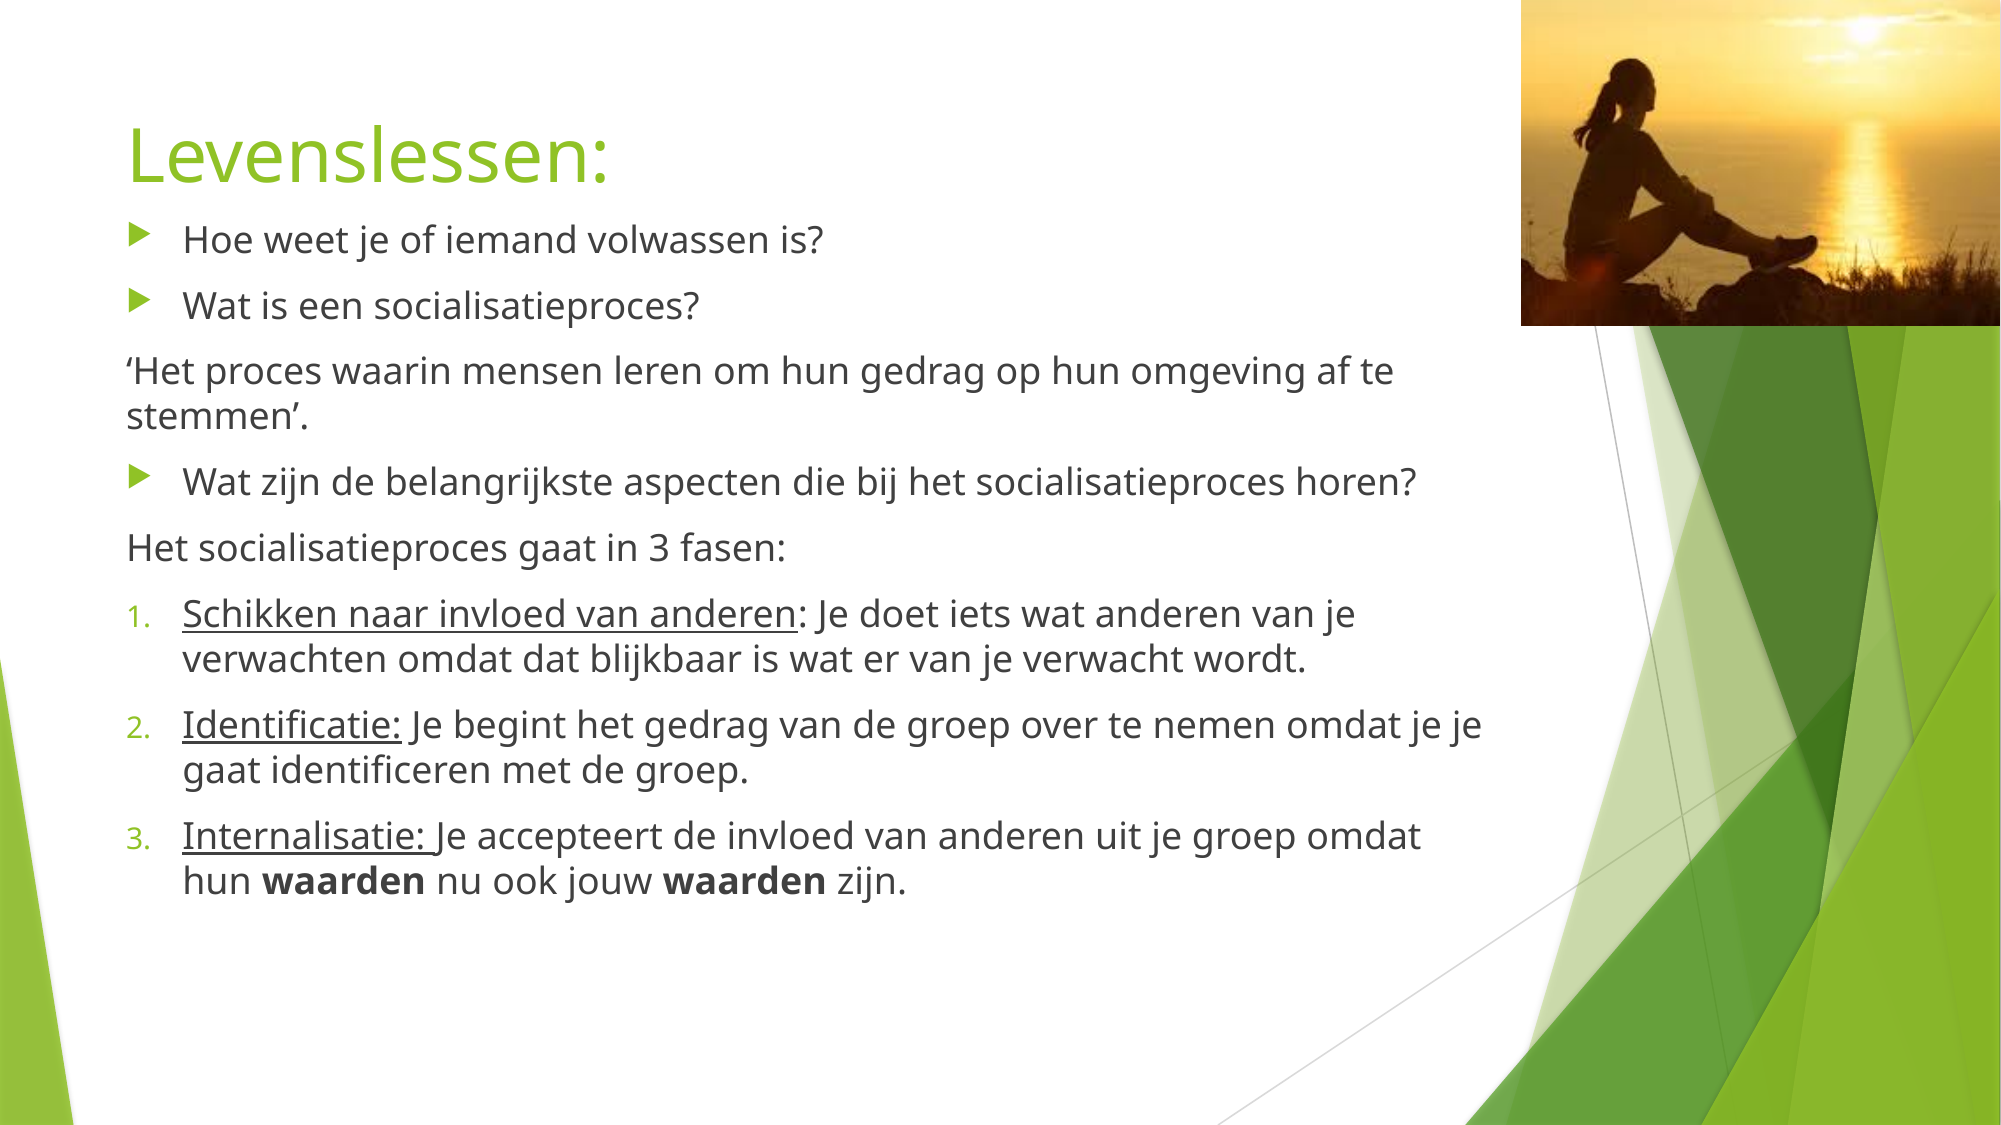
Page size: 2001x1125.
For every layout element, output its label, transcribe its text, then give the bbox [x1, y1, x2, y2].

list Hoe weet je of iemand volwassen is? Wat is een socialisatieproces? ‘Het proces waarin mensen leren om hun gedrag op hun omgeving af te stemmen’. Wat zijn de belangrijkste aspecten die bij het socialisatieproces horen? Het socialisatieproces gaat in 3 fasen: Schikken naar invloed van anderen: Je doet iets wat anderen van je verwachten omdat dat blijkbaar is wat er van je verwacht wordt. Identificatie: Je begint het gedrag van de groep over te nemen omdat je je gaat identificeren met de groep. Internalisatie: Je accepteert de invloed van anderen uit je groep omdat hun waarden nu ook jouw waarden zijn. [111, 208, 1522, 1125]
title Levenslessen: [111, 99, 1515, 208]
picture [1520, 0, 2000, 327]
